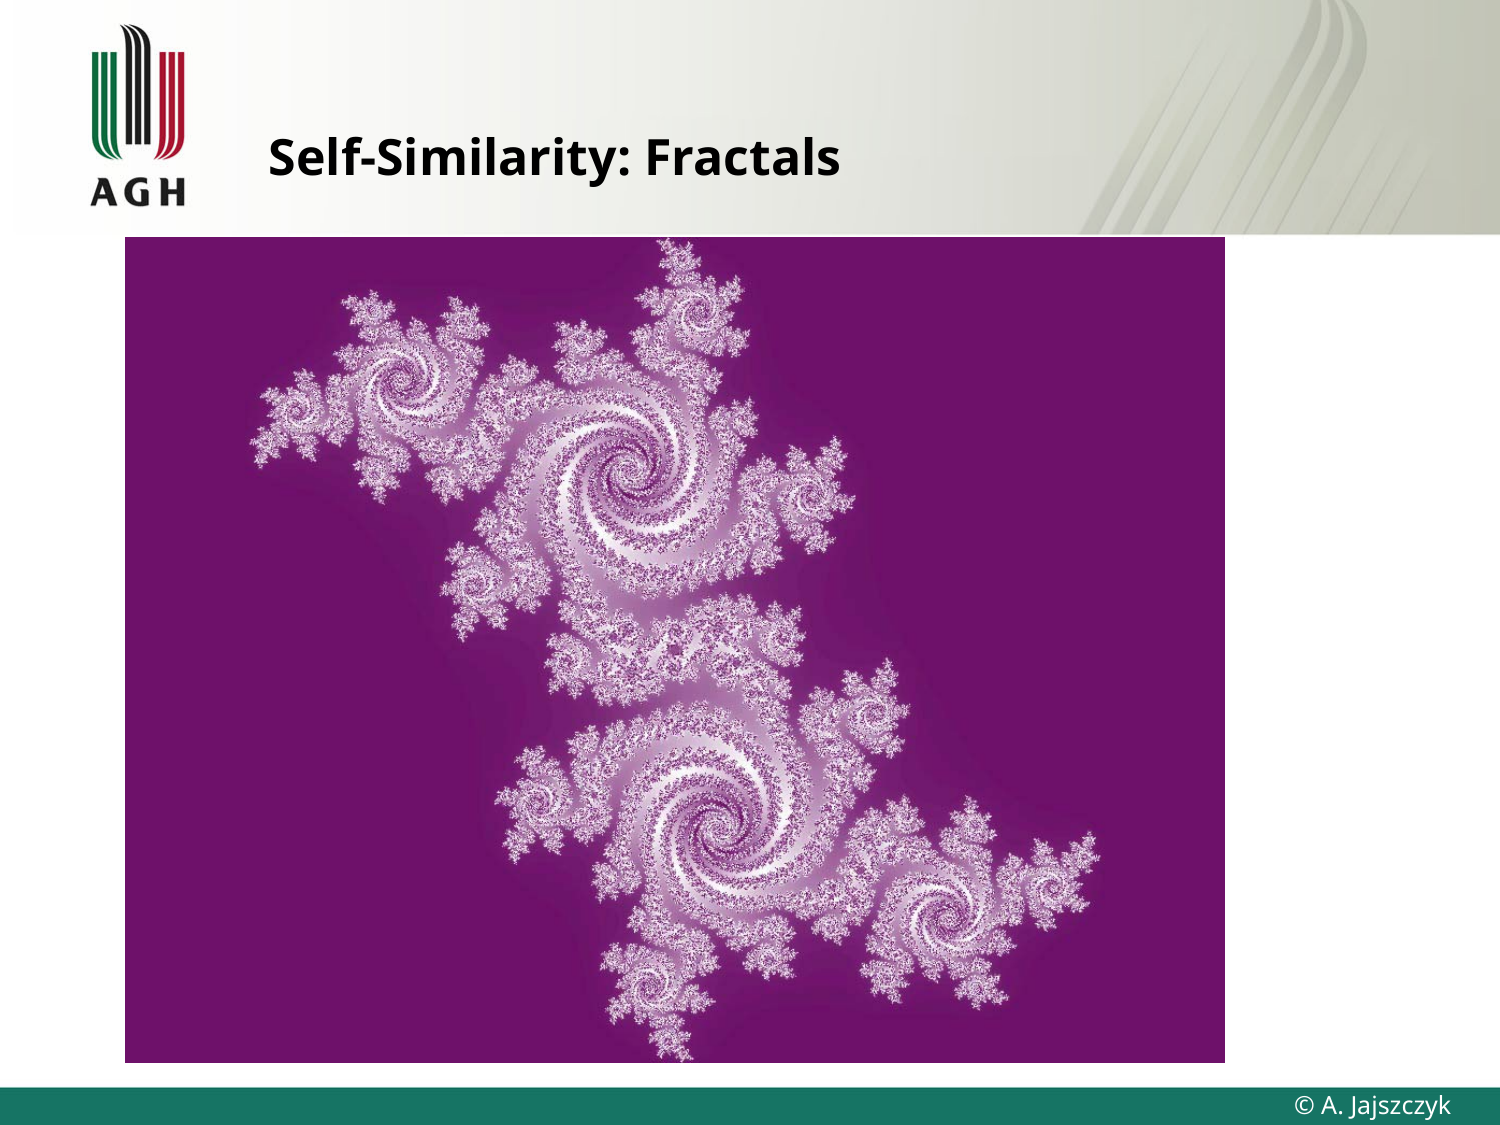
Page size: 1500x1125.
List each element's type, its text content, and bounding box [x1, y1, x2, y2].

title Self-Similarity: Fractals [253, 78, 1425, 233]
picture [0, 0, 1500, 1125]
